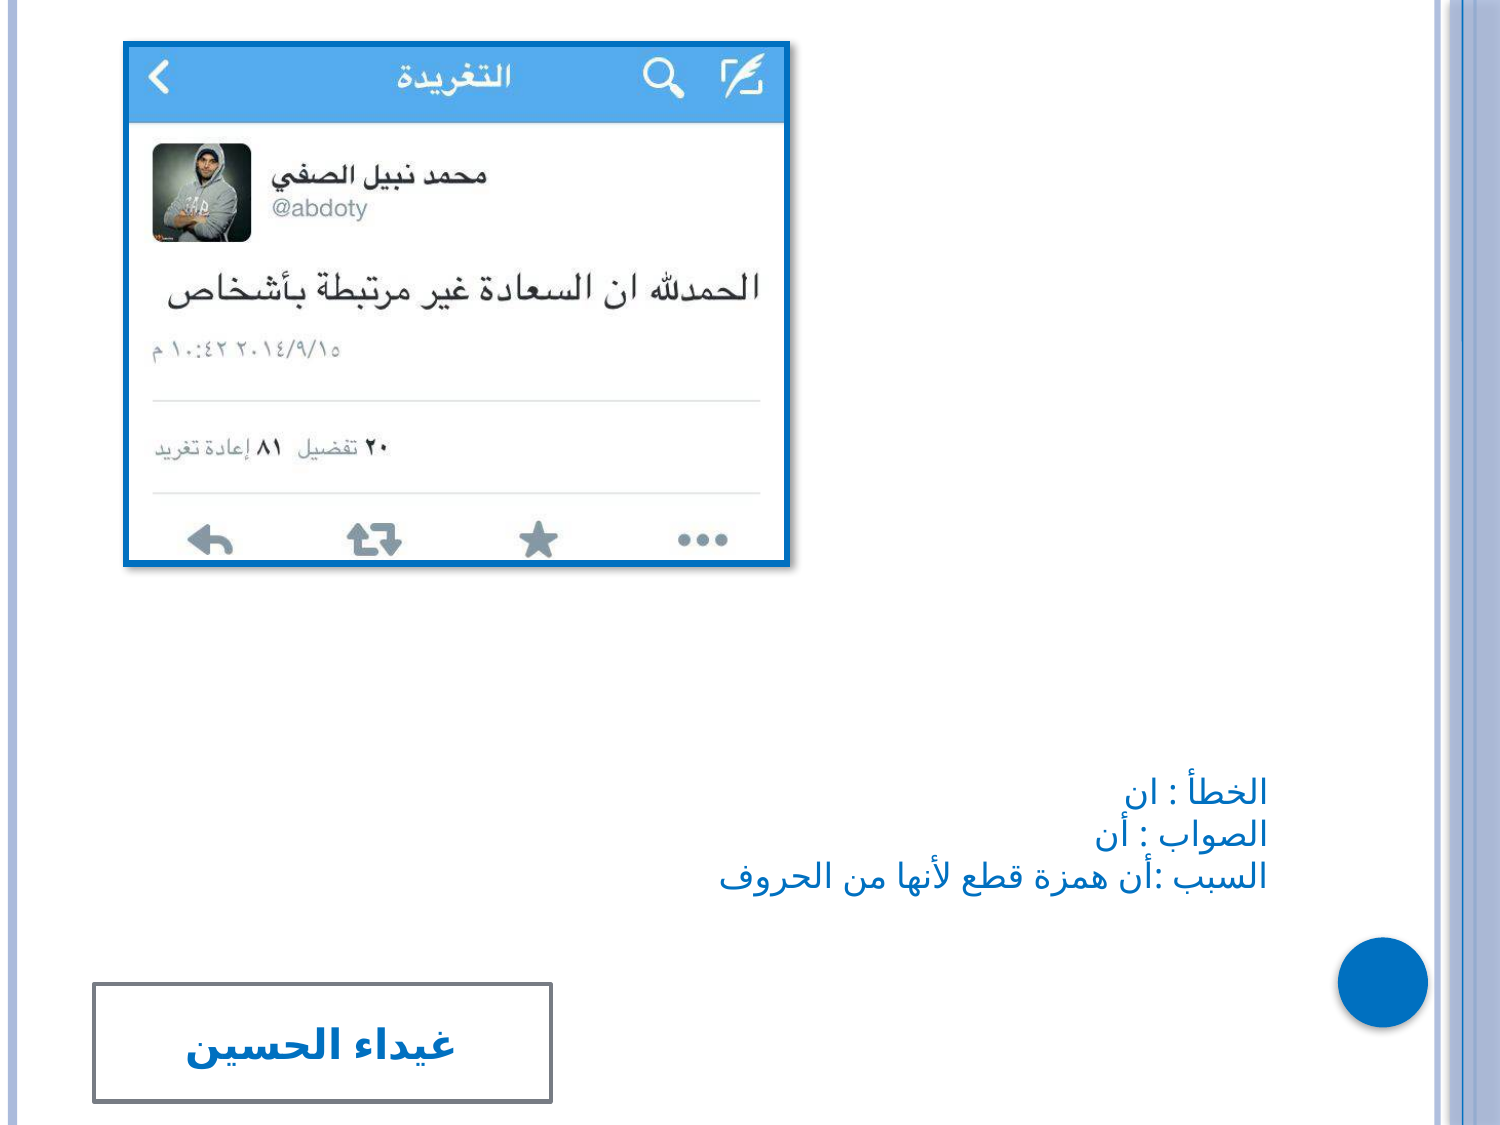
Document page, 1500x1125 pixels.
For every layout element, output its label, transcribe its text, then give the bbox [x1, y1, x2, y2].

title الخطأ : ان الصواب : أن السبب :أن همزة قطع لأنها من الحروف [58, 761, 1284, 950]
picture [128, 46, 785, 561]
text_box غيداء الحسين [92, 982, 553, 1104]
